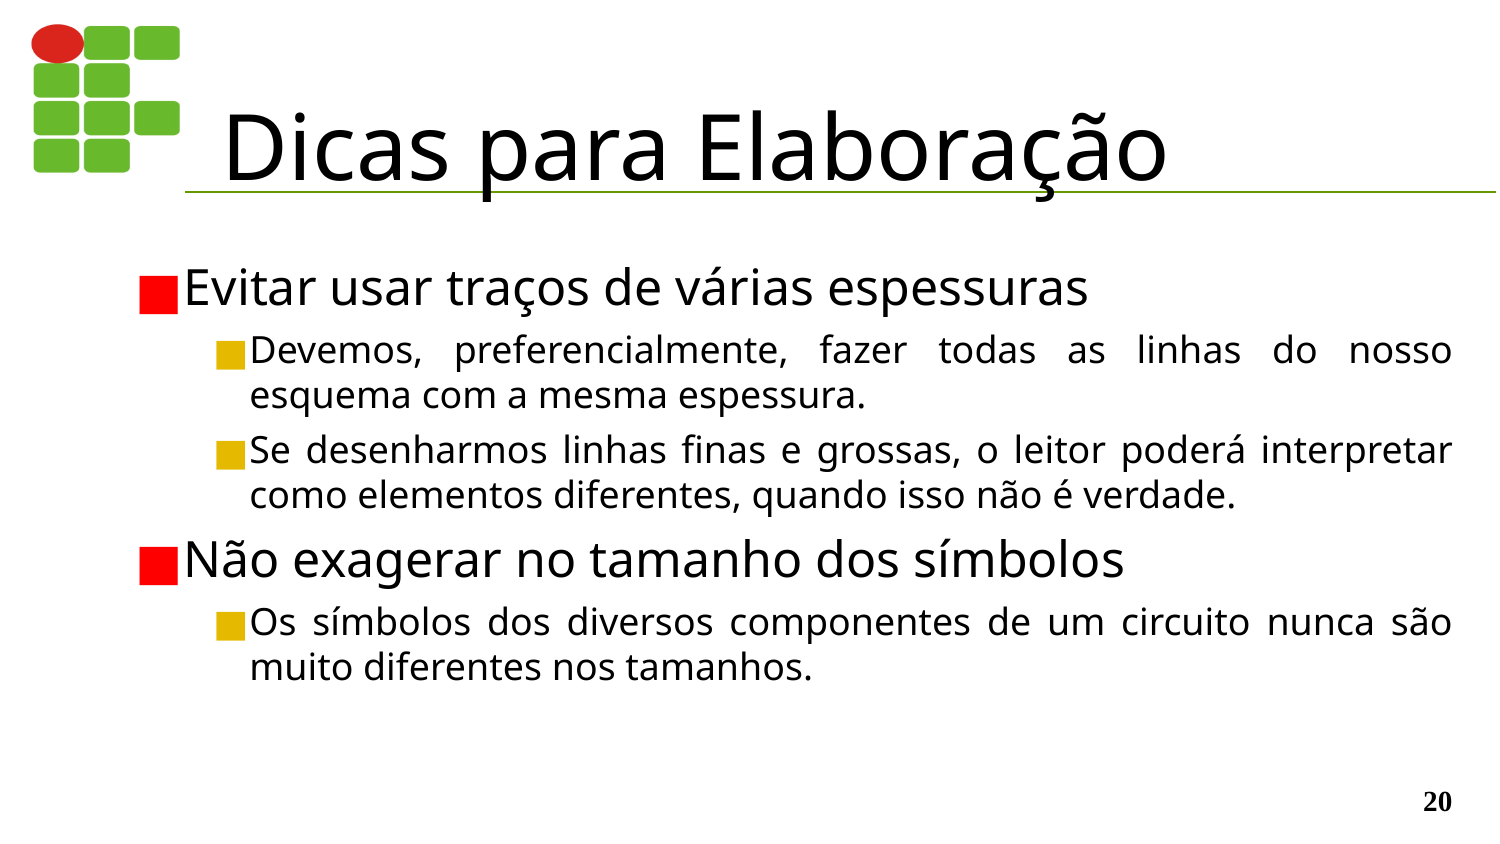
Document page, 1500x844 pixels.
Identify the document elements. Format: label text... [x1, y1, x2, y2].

title Dicas para Elaboração [206, 26, 1468, 207]
picture [29, 23, 182, 174]
list Evitar usar traços de várias espessuras Devemos, preferencialmente, fazer todas as linhas do nosso esquema com a mesma espessura. Se desenharmos linhas finas e grossas, o leitor poderá interpretar como elementos diferentes, quando isso não é verdade. Não exagerar no tamanho dos símbolos Os símbolos dos diversos componentes de um circuito nunca são muito diferentes nos tamanhos. [46, 248, 1469, 774]
text_box ‹#› [1155, 774, 1468, 825]
